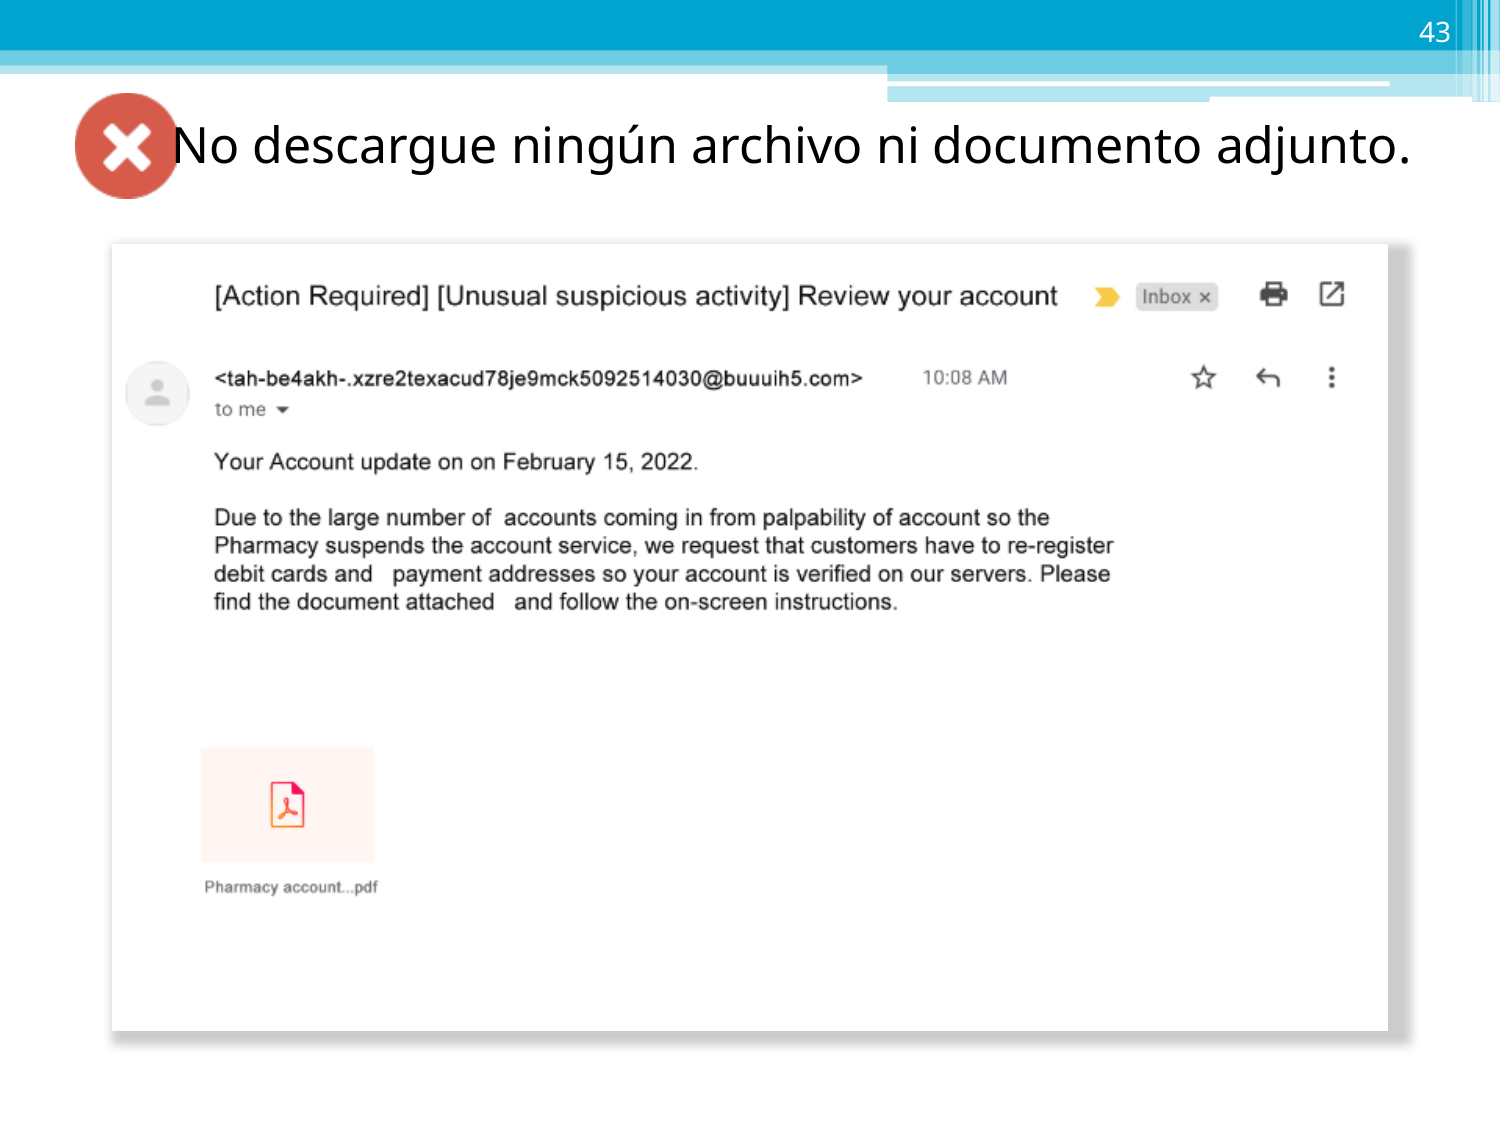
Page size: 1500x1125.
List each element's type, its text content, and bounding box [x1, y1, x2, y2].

picture [112, 244, 1388, 1031]
slide_number 43 [1340, 0, 1466, 61]
list [75, 369, 1425, 1079]
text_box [74, 93, 1396, 199]
